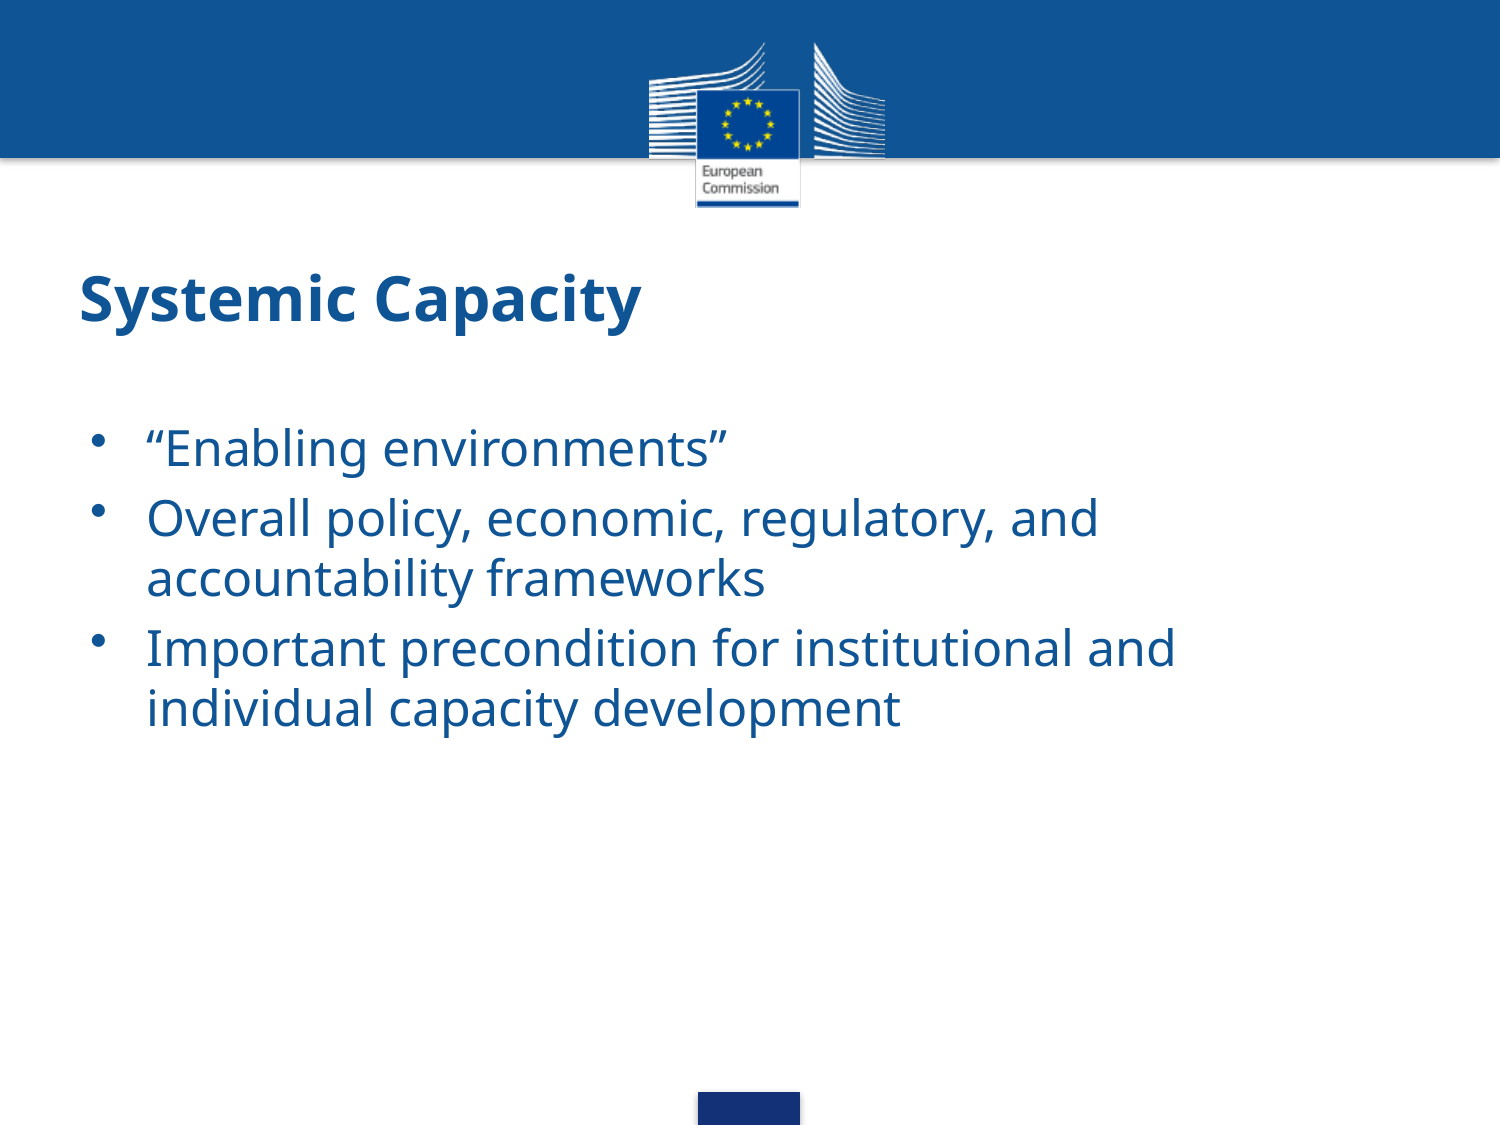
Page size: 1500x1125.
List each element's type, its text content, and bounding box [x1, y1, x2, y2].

picture [649, 42, 885, 208]
title Systemic Capacity [64, 219, 1415, 374]
list “Enabling environments” Overall policy, economic, regulatory, and accountability frameworks Important precondition for institutional and individual capacity development [75, 408, 1425, 988]
